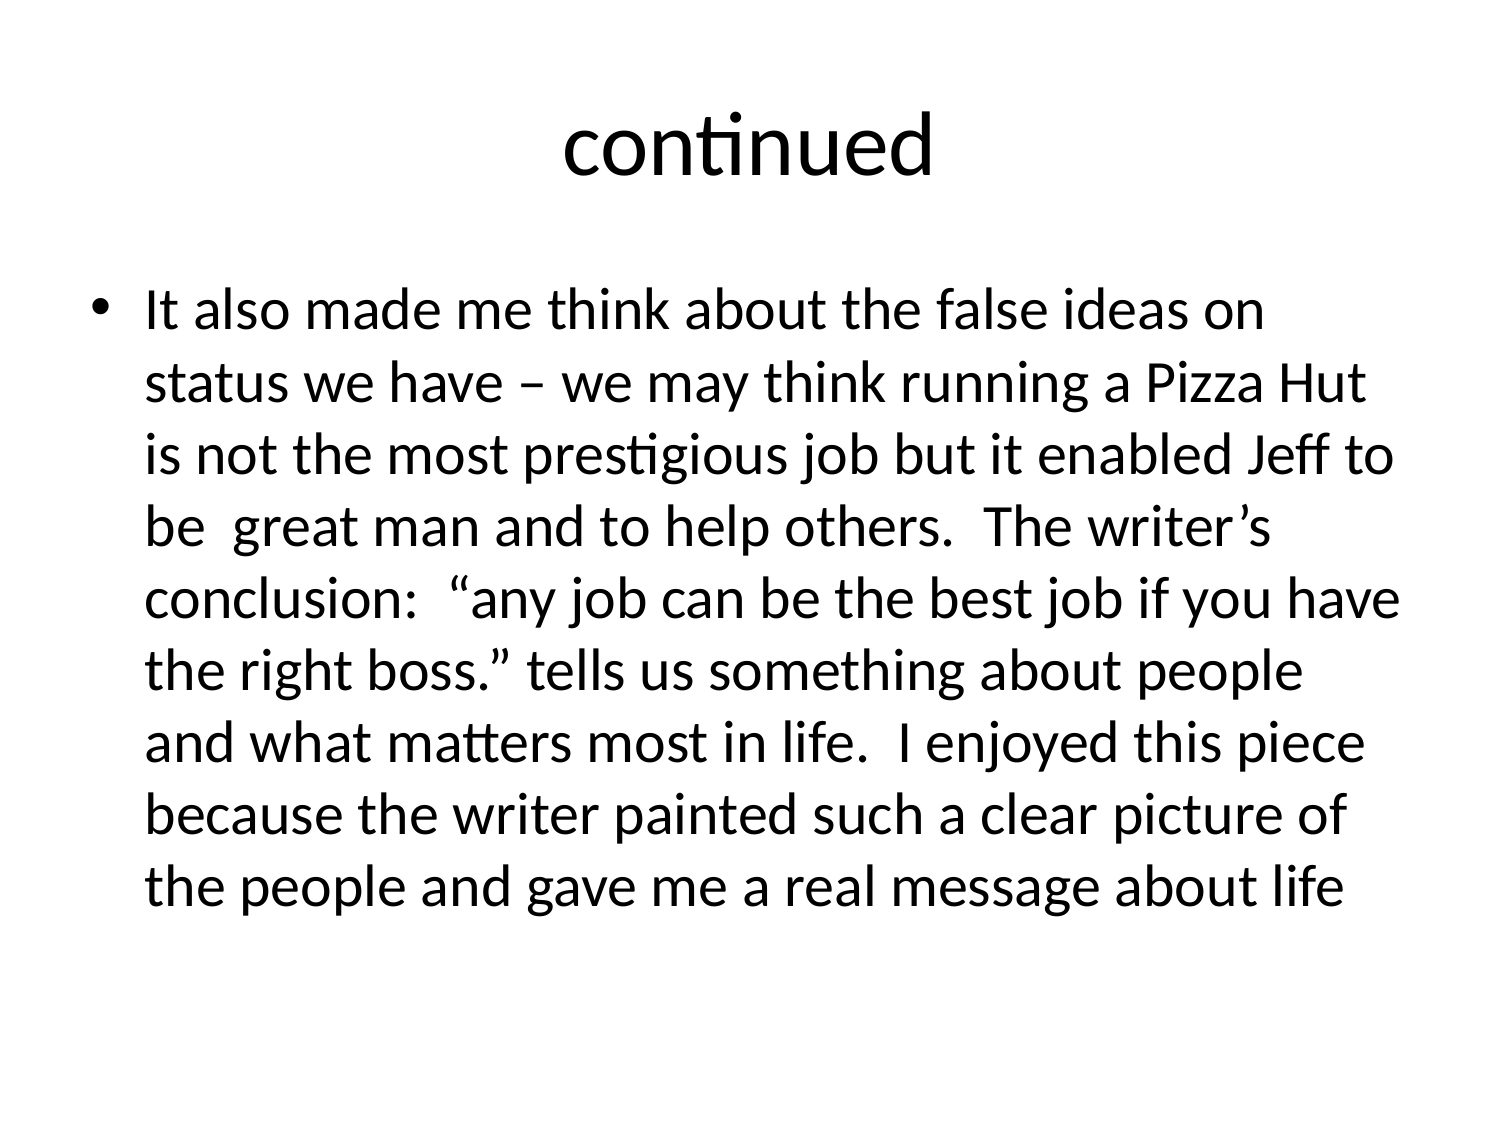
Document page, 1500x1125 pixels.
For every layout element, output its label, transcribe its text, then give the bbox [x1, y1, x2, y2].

title continued [75, 45, 1425, 233]
list It also made me think about the false ideas on status we have – we may think running a Pizza Hut is not the most prestigious job but it enabled Jeff to be great man and to help others. The writer’s conclusion: “any job can be the best job if you have the right boss.” tells us something about people and what matters most in life. I enjoyed this piece because the writer painted such a clear picture of the people and gave me a real message about life [75, 262, 1425, 1005]
